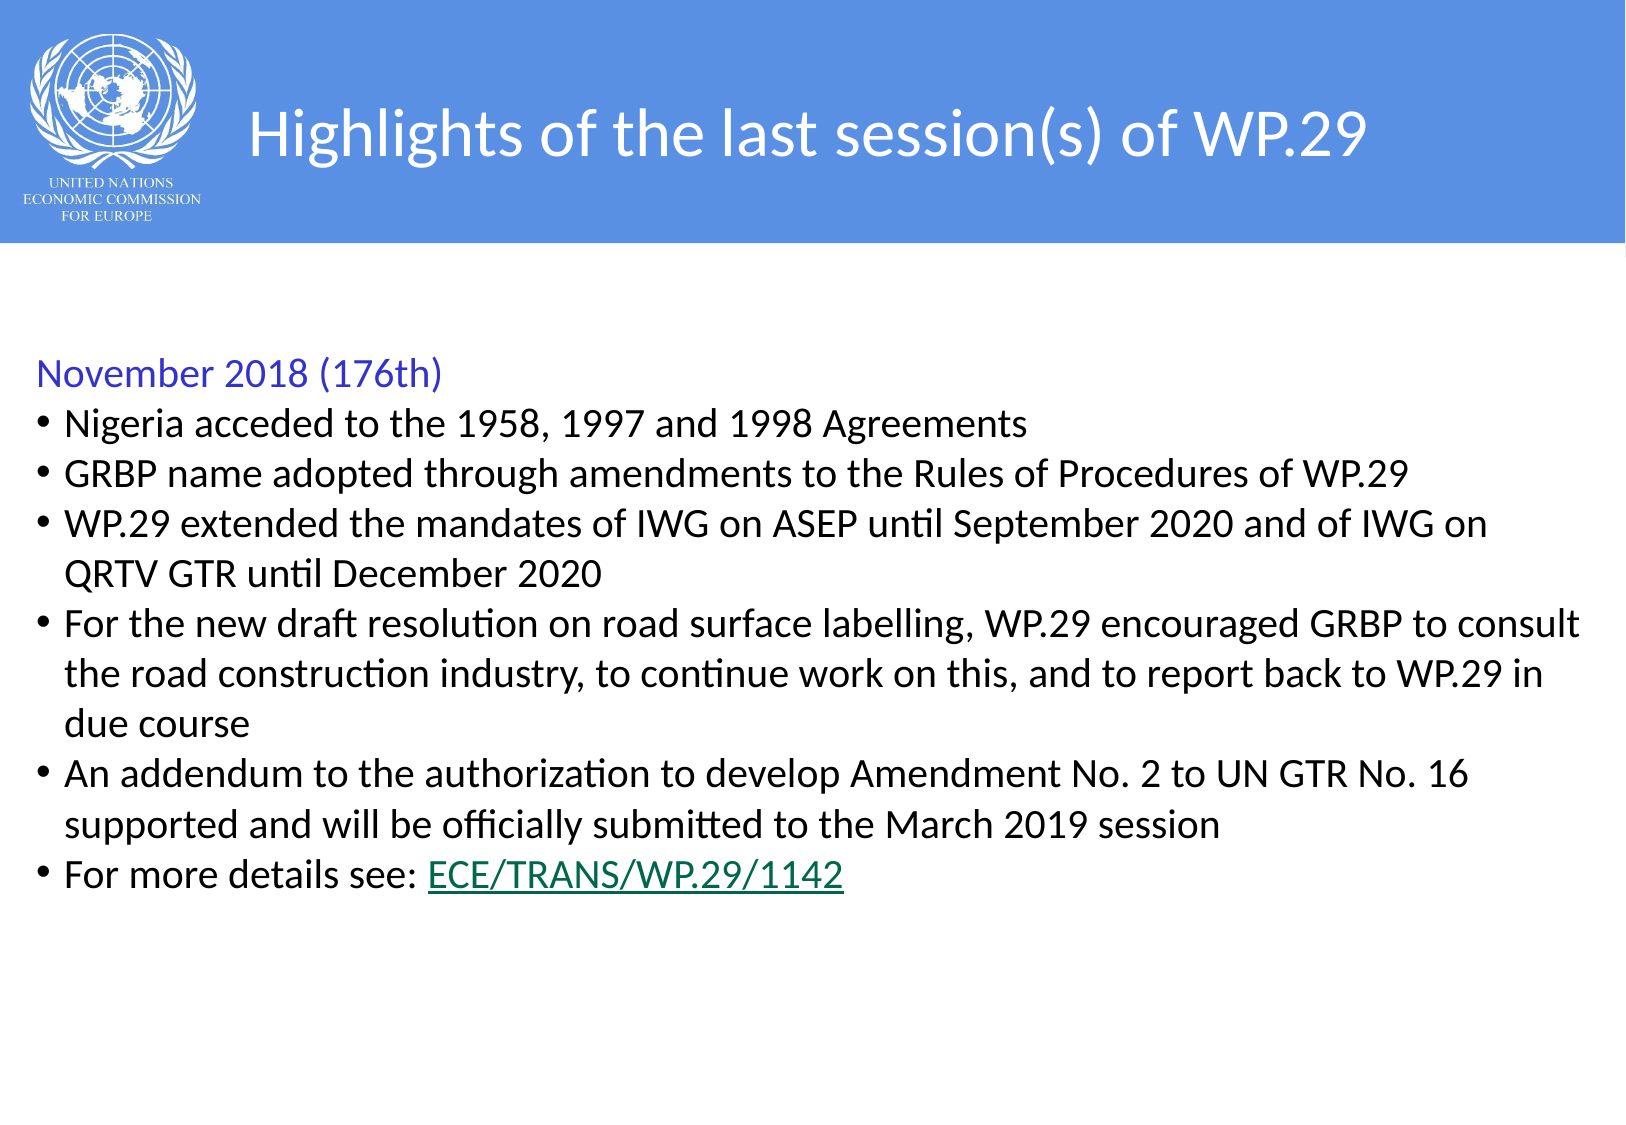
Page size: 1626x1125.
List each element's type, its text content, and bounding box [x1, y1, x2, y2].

list November 2018 (176th) Nigeria acceded to the 1958, 1997 and 1998 Agreements GRBP name adopted through amendments to the Rules of Procedures of WP.29 WP.29 extended the mandates of IWG on ASEP until September 2020 and of IWG on QRTV GTR until December 2020 For the new draft resolution on road surface labelling, WP.29 encouraged GRBP to consult the road construction industry, to continue work on this, and to report back to WP.29 in due course An addendum to the authorization to develop Amendment No. 2 to UN GTR No. 16 supported and will be officially submitted to the March 2019 session For more details see: ECE/TRANS/WP.29/1142 [21, 338, 1604, 1047]
title Highlights of the last session(s) of WP.29 [233, 57, 1544, 257]
picture [0, 0, 1626, 1125]
